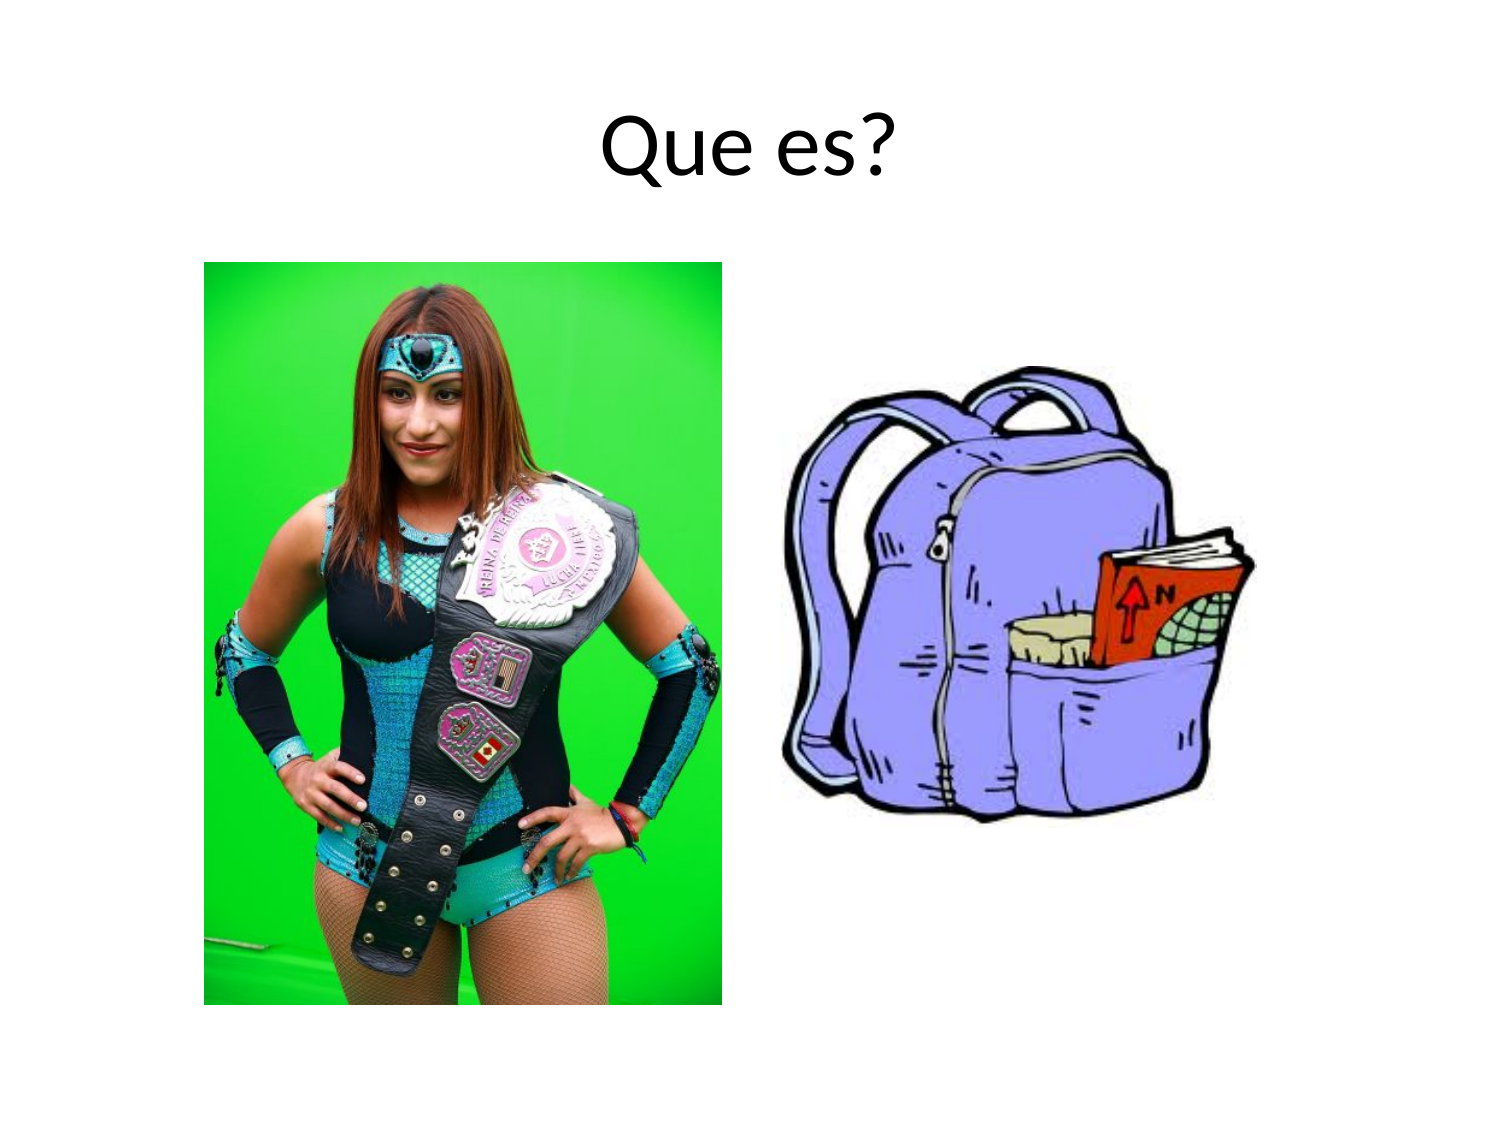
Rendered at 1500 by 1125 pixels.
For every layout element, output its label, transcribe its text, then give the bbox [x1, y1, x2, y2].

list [0, 262, 1139, 1006]
picture [781, 366, 1257, 828]
title Que es? [75, 45, 1425, 233]
